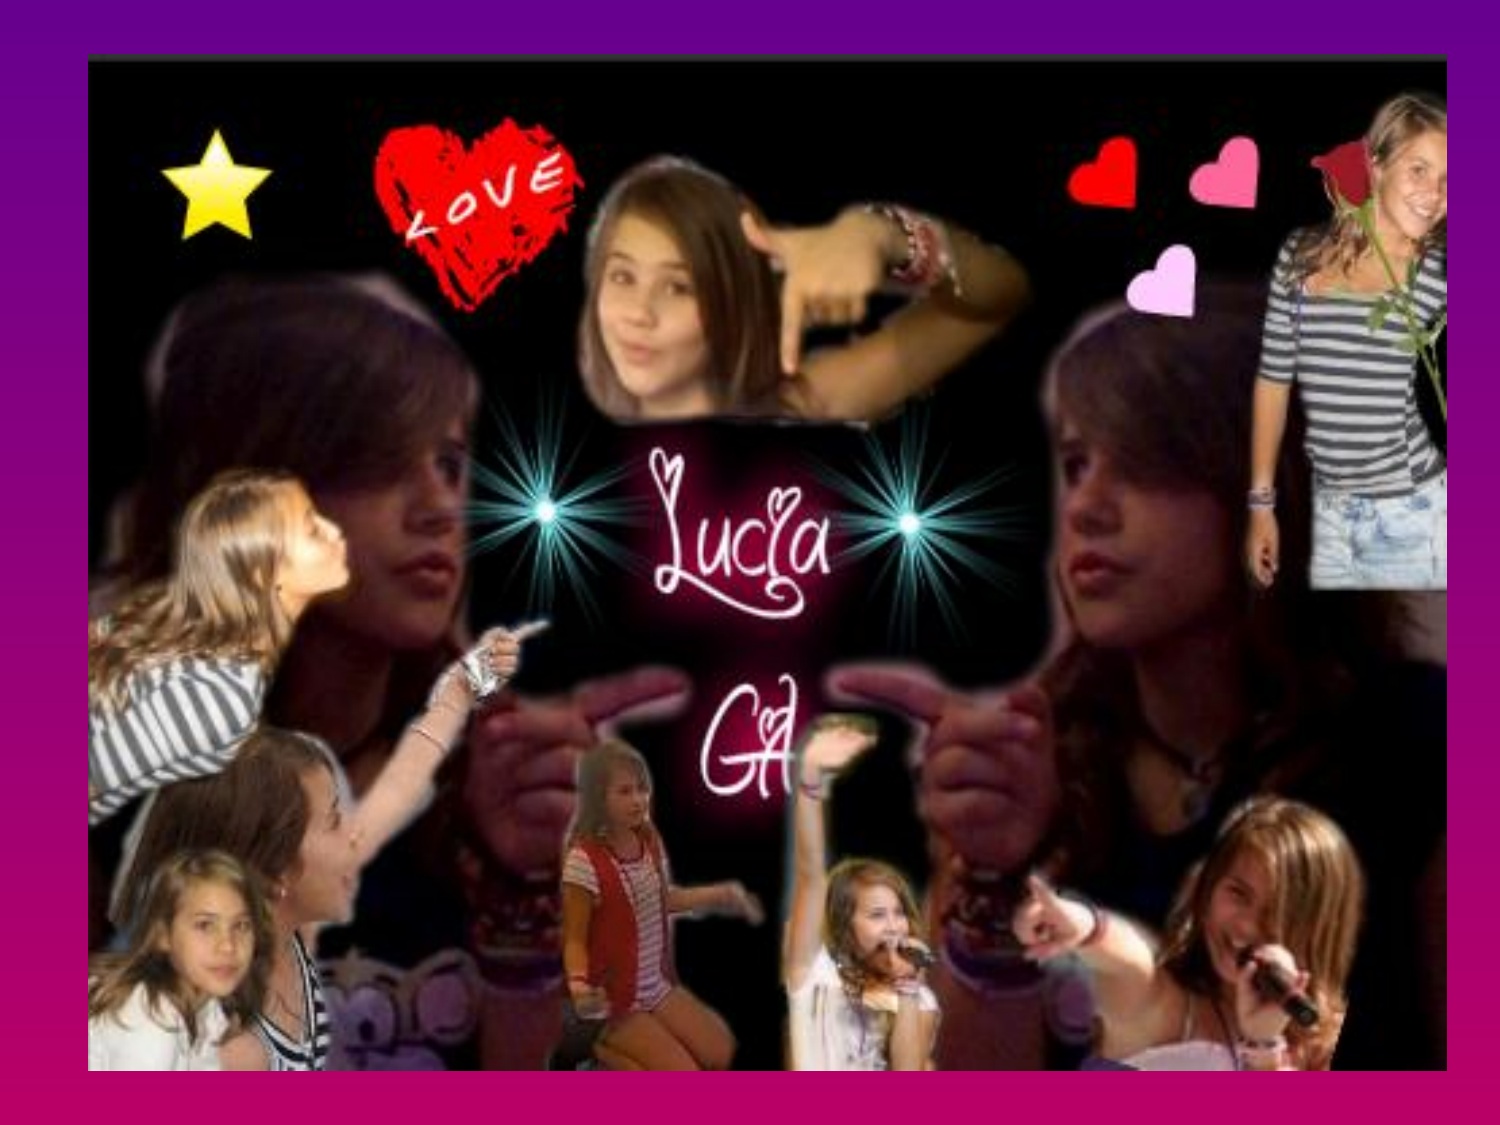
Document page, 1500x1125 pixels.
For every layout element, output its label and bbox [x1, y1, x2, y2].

picture [88, 54, 1448, 1071]
